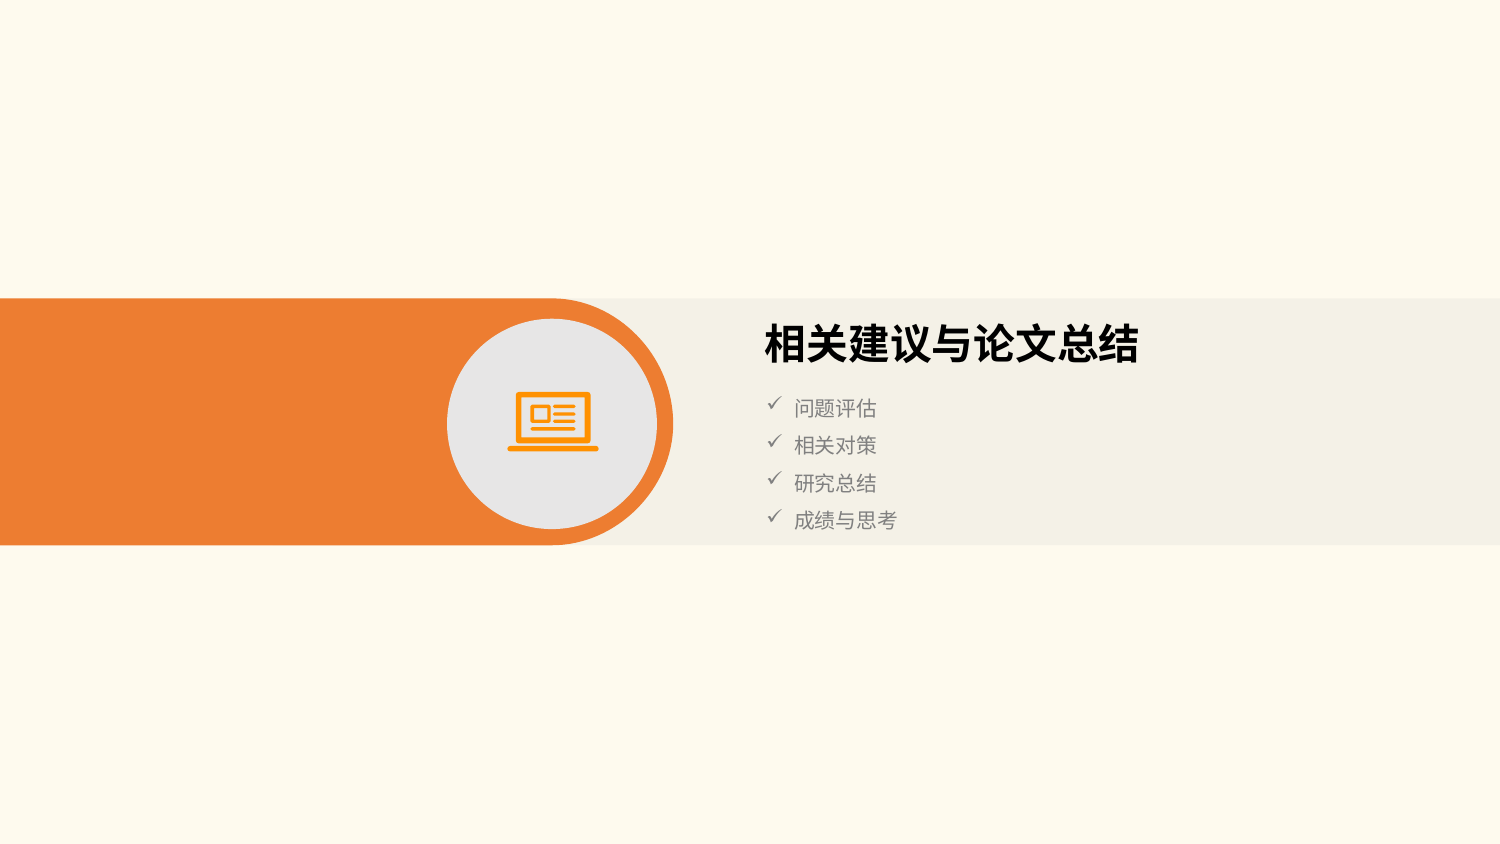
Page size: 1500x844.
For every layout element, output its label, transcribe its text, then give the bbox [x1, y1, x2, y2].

text_box [657, 362, 674, 483]
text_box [447, 318, 657, 530]
text_box [560, 298, 1500, 546]
text_box 问题评估 相关对策 研究总结 成绩与思考 [751, 375, 913, 541]
text_box [0, 298, 616, 546]
text_box 相关建议与论文总结 [750, 310, 1235, 375]
